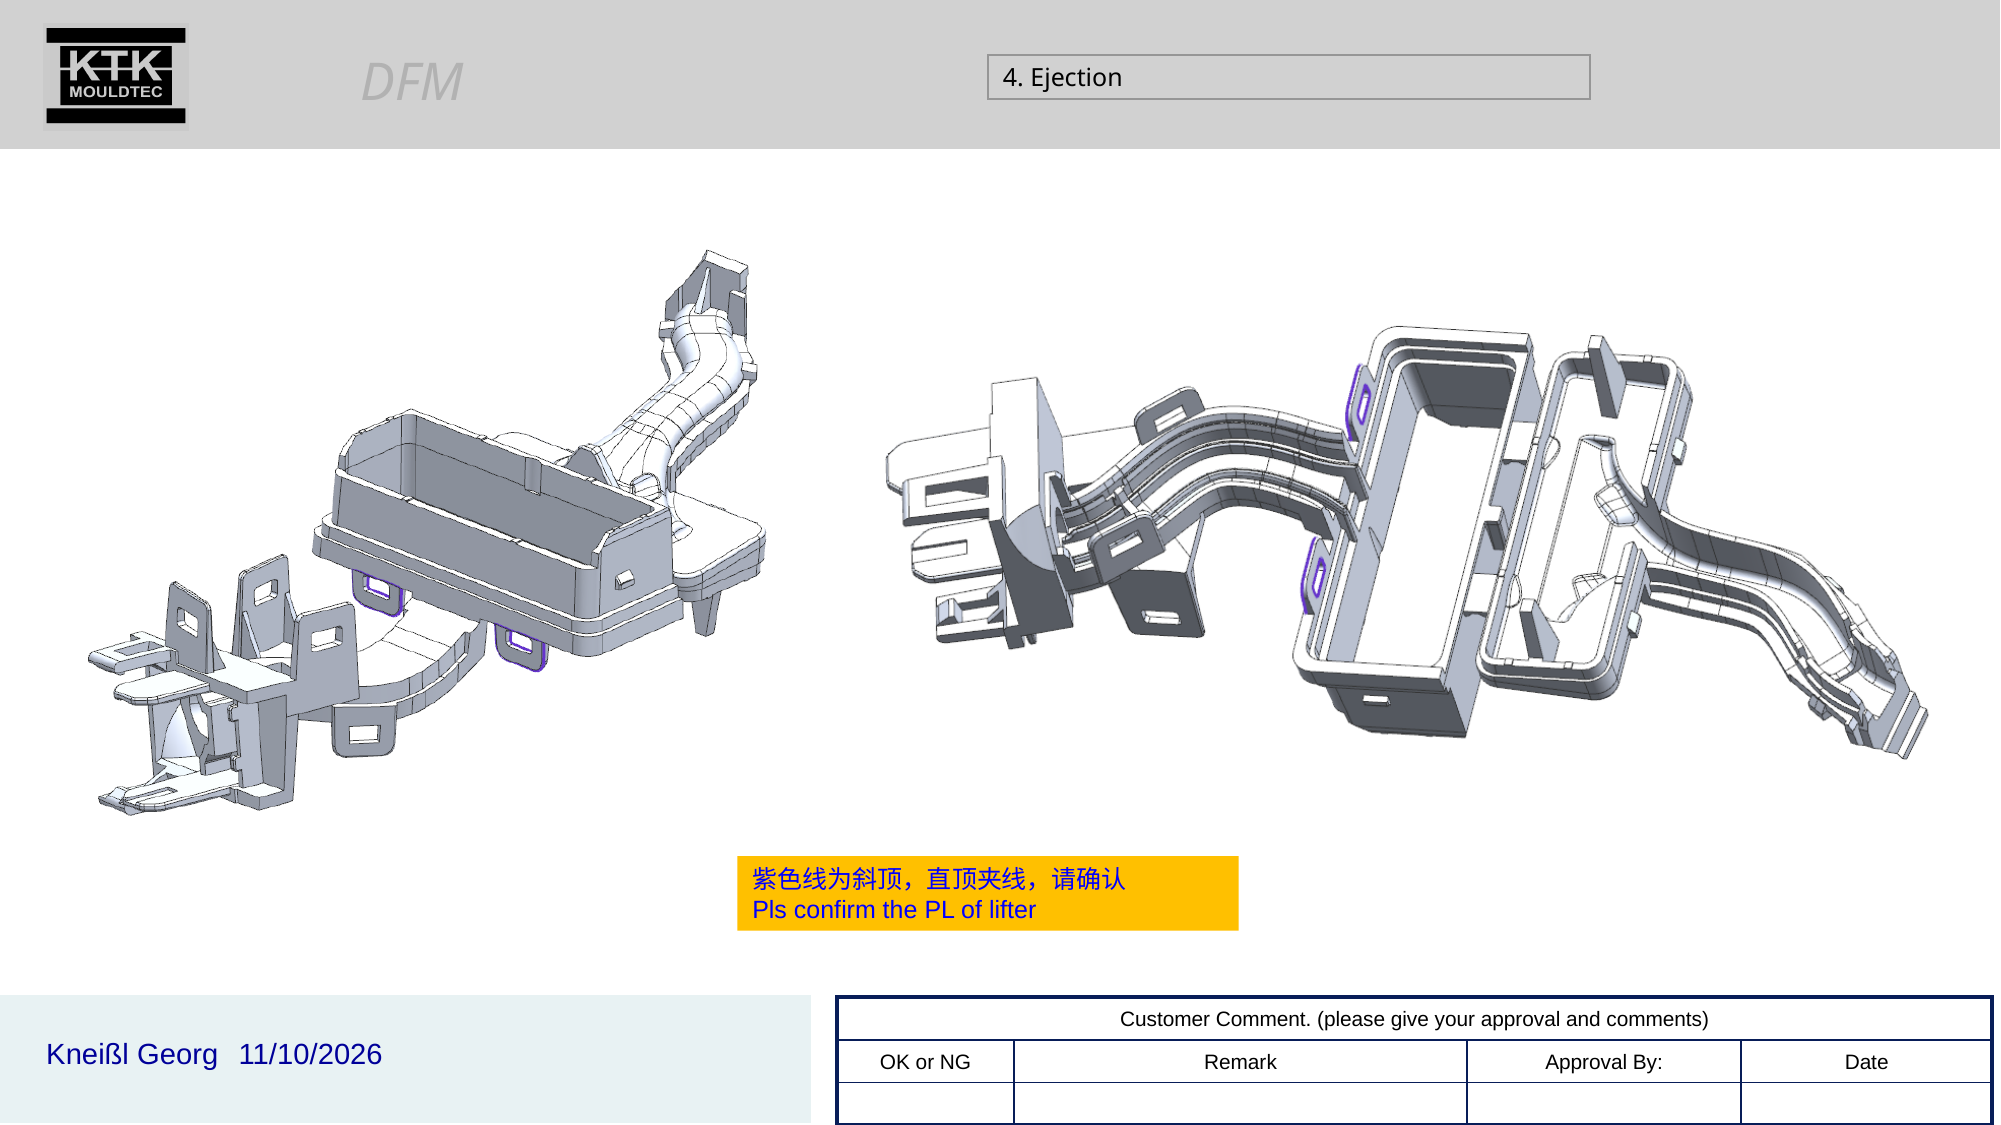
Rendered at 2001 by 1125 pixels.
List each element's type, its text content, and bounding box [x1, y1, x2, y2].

picture [31, 249, 1976, 839]
text_box 紫色线为斜顶，直顶夹线，请确认 Pls confirm the PL of lifter [737, 856, 1239, 931]
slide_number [188, 1027, 433, 1106]
text_box 4. Ejection [988, 54, 1591, 100]
